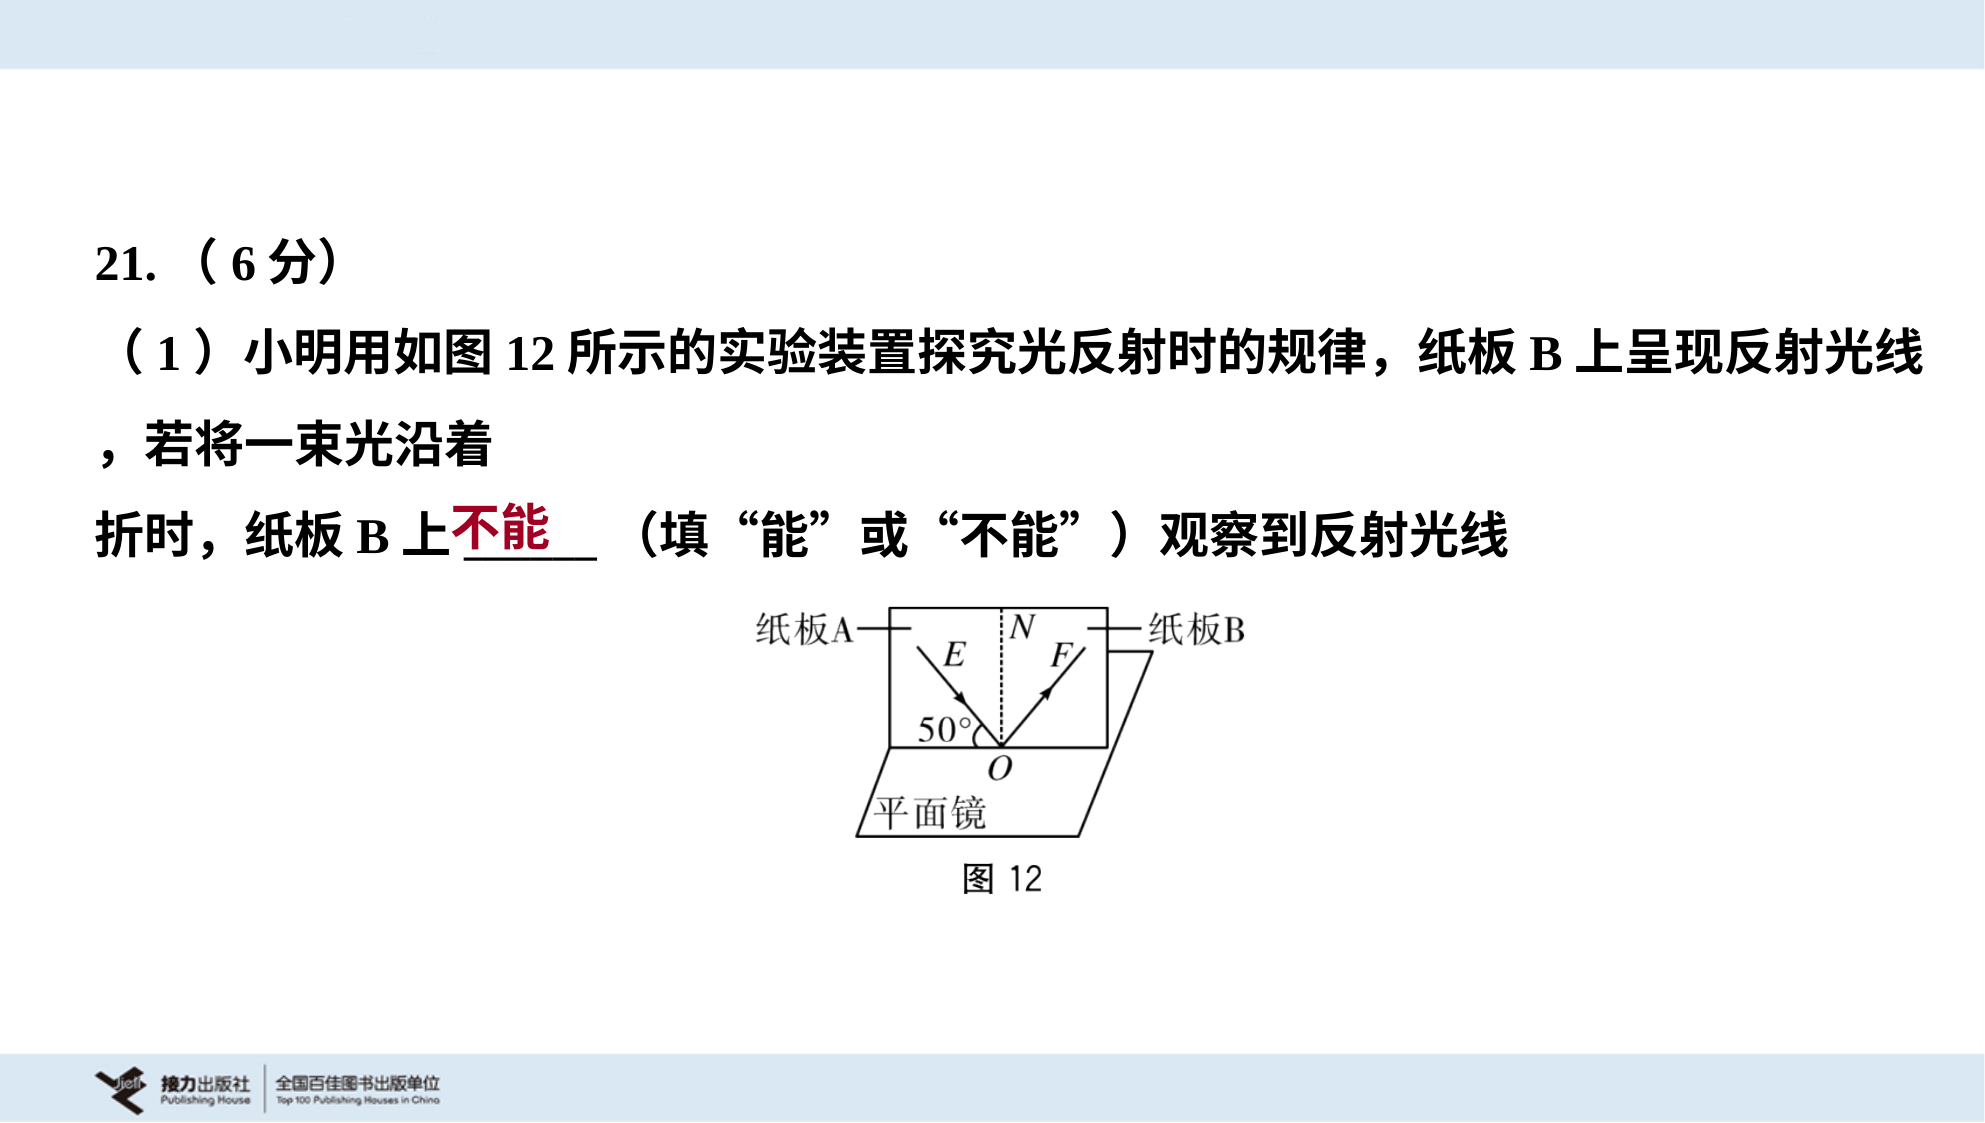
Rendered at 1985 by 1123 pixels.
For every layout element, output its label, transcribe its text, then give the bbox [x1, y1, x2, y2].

picture [0, 0, 1985, 1122]
text_box 不能 [432, 467, 569, 555]
text_box 21.（6分） [94, 203, 1892, 291]
